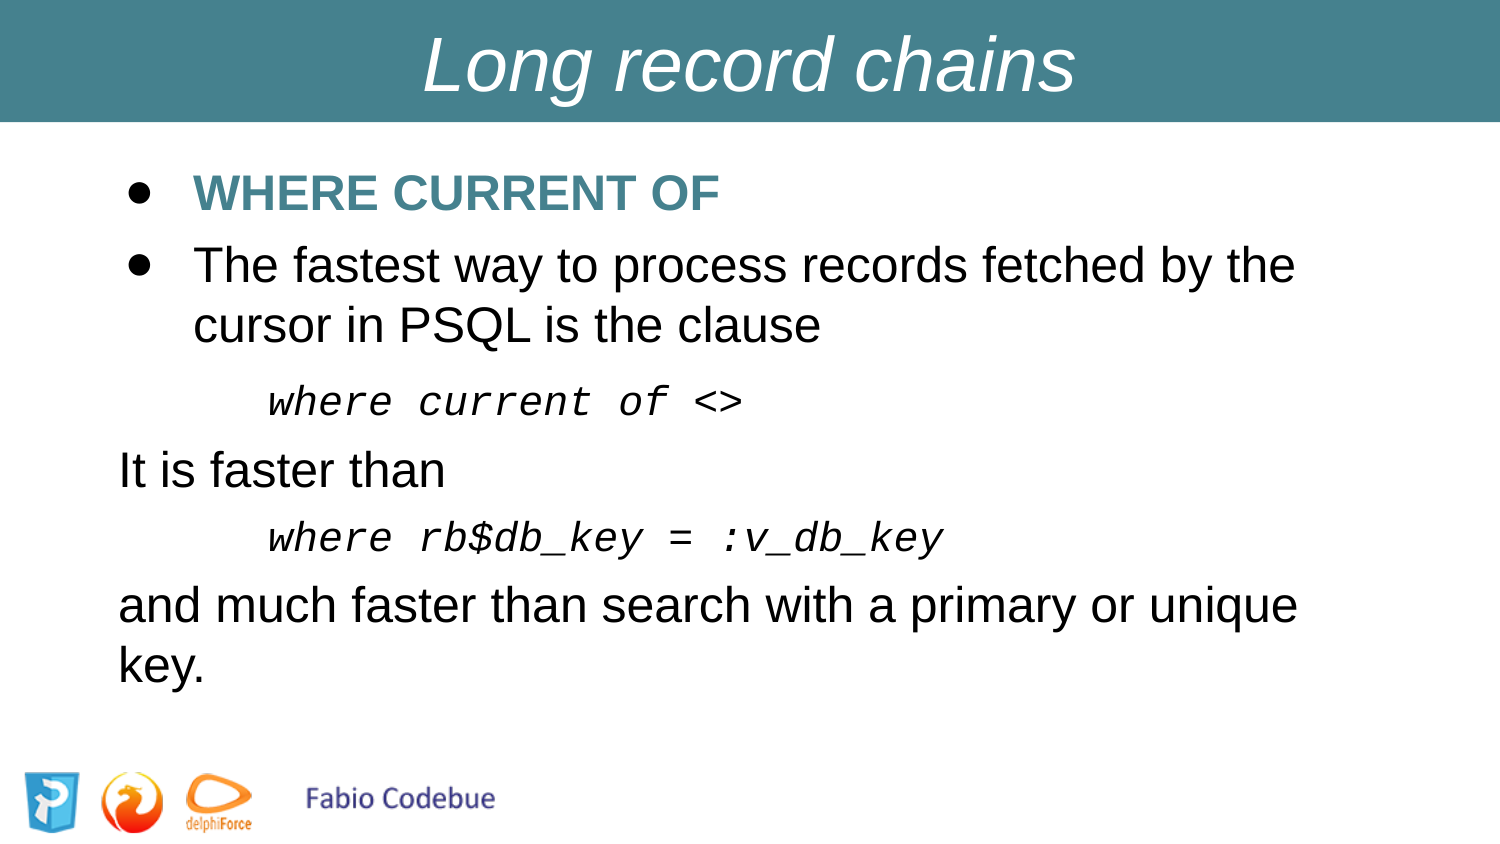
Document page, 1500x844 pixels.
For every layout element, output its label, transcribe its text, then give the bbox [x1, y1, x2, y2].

list WHERE CURRENT OF The fastest way to process records fetched by the cursor in PSQL is the clause where current of <> It is faster than where rb$db_key = :v_db_key and much faster than search with a primary or unique key. [103, 145, 1397, 760]
picture [0, 123, 1500, 844]
text_box Long record chains [0, 0, 1500, 123]
